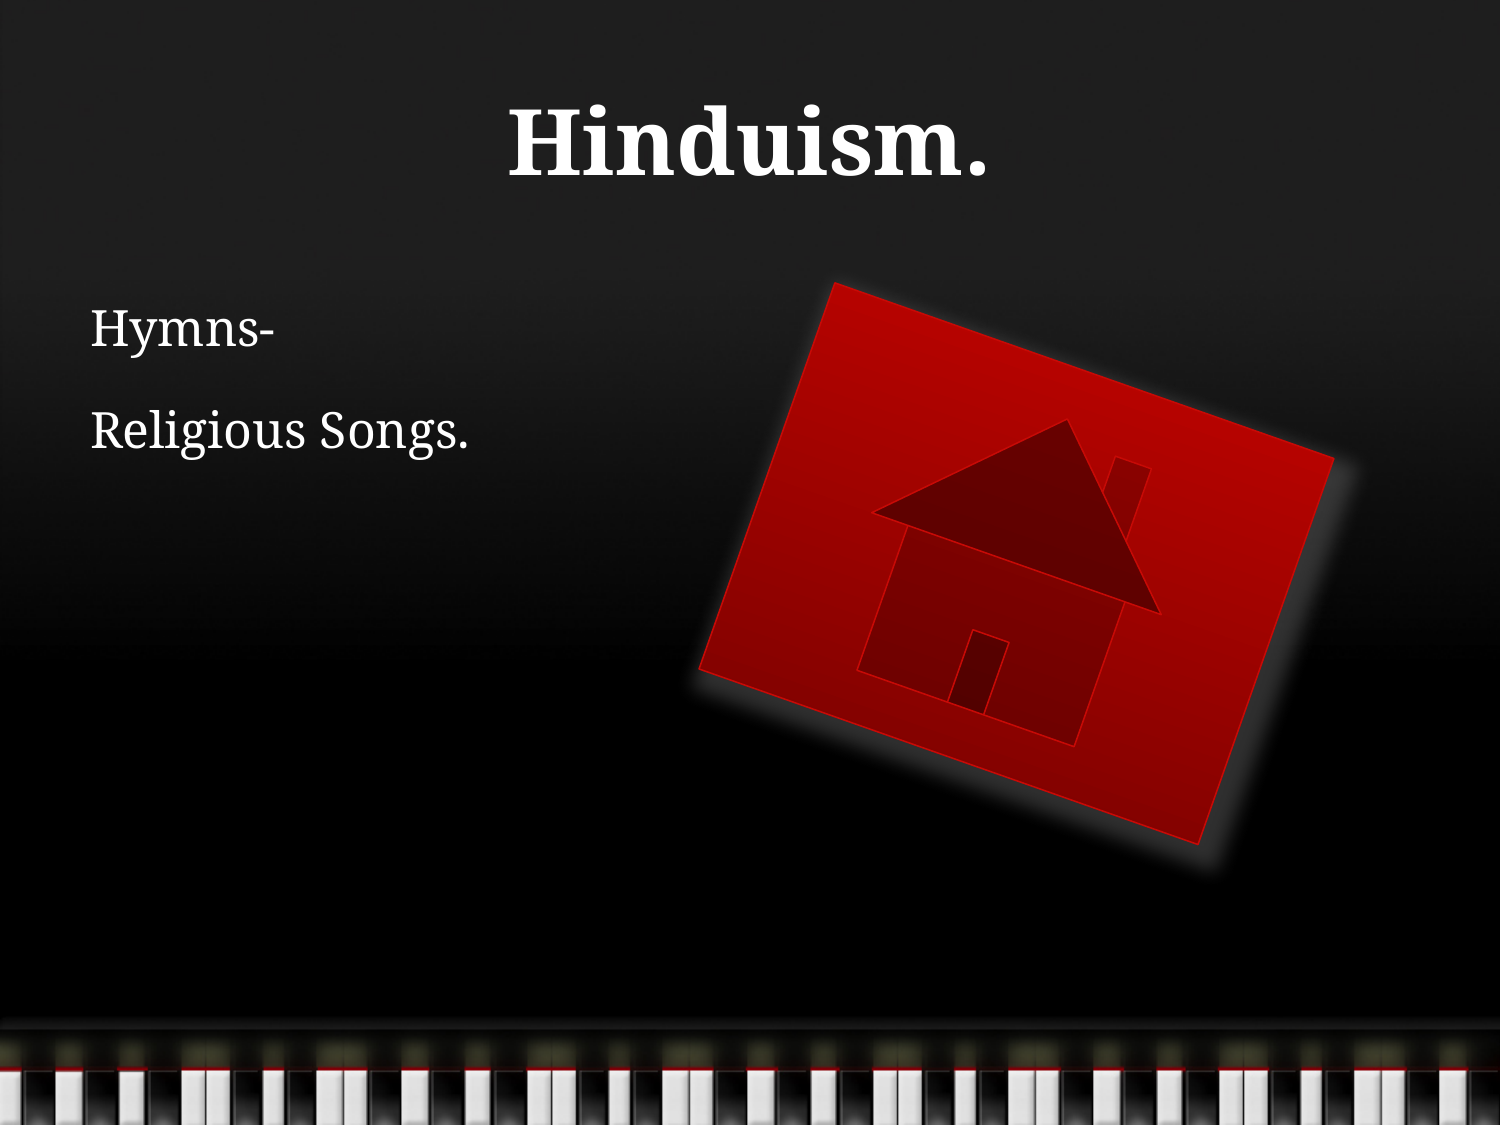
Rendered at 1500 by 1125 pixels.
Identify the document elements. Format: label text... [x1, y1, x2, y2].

text_box [698, 282, 1335, 846]
title Hinduism. [75, 45, 1425, 233]
picture [0, 0, 1500, 1125]
list Hymns- Religious Songs. [75, 288, 1425, 925]
